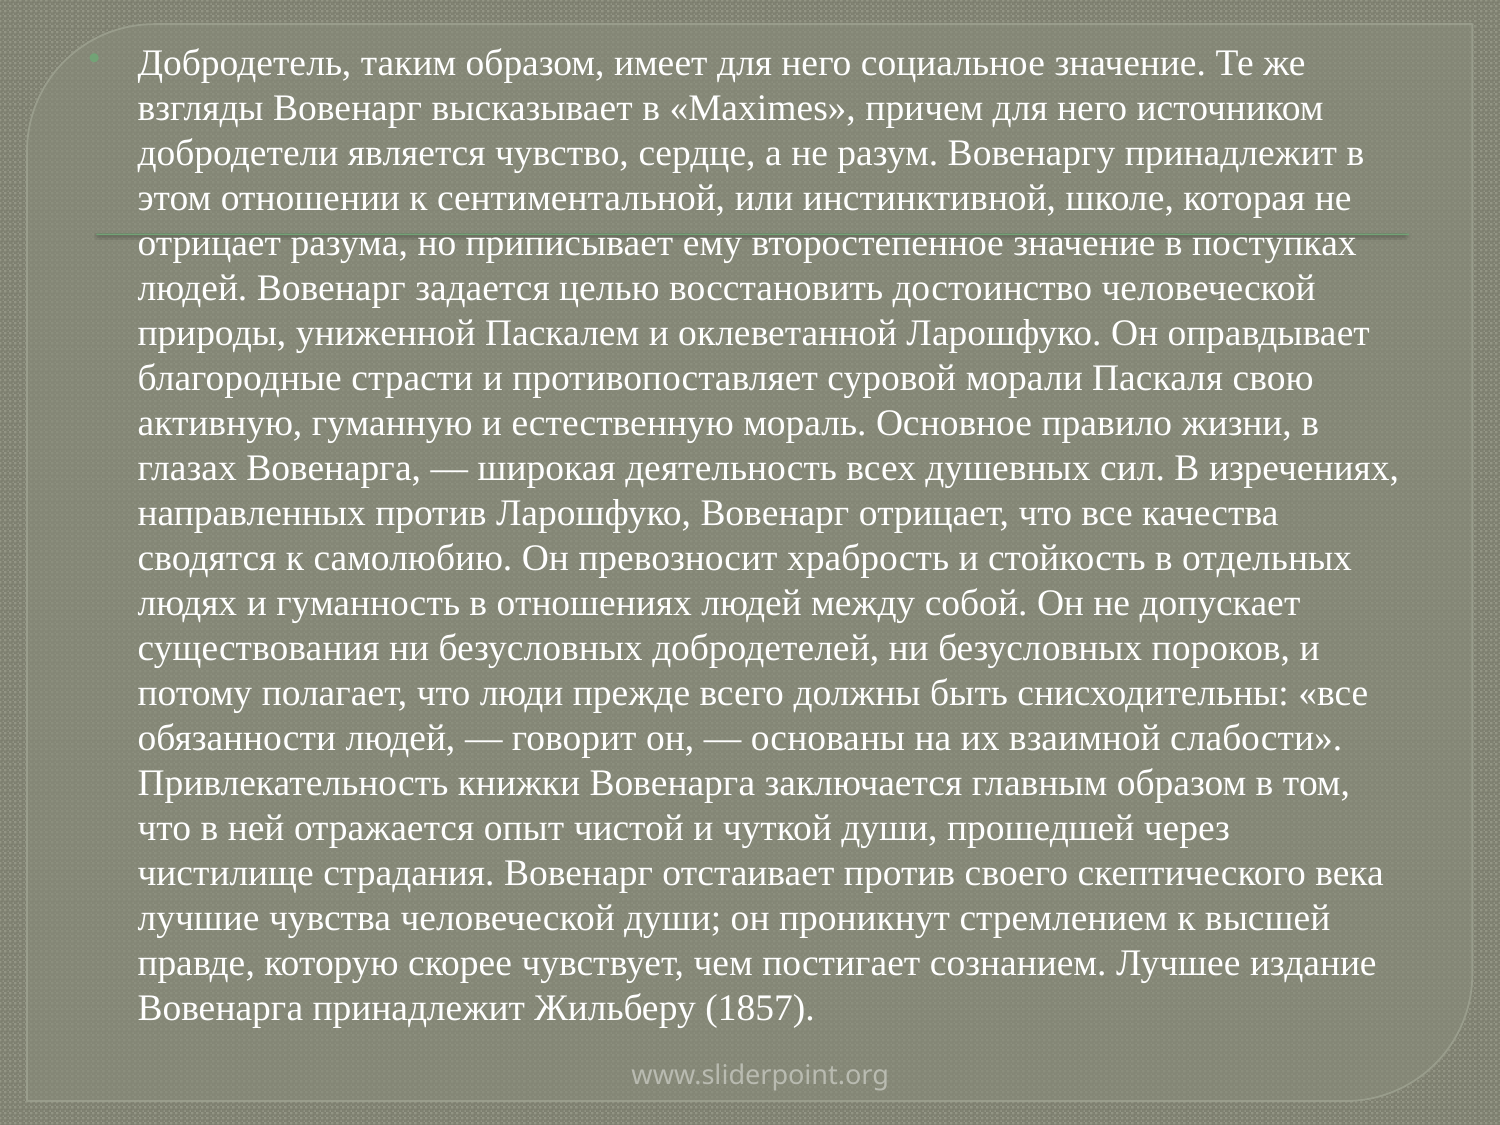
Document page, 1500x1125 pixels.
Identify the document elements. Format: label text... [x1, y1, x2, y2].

list Добродетель, таким образом, имеет для него социальное значение. Те же взгляды Вовенарг высказывает в «Maximes», причем для него источником добродетели является чувство, сердце, а не разум. Вовенаргу принадлежит в этом отношении к сентиментальной, или инстинктивной, школе, которая не отрицает разума, но приписывает ему второстепенное значение в поступках людей. Вовенарг задается целью восстановить достоинство человеческой природы, униженной Паскалем и оклеветанной Ларошфуко. Он оправдывает благородные страсти и противопоставляет суровой морали Паскаля свою активную, гуманную и естественную мораль. Основное правило жизни, в глазах Вовенарга, — широкая деятельность всех душевных сил. В изречениях, направленных против Ларошфуко, Вовенарг отрицает, что все качества сводятся к самолюбию. Он превозносит храбрость и стойкость в отдельных людях и гуманность в отношениях людей между собой. Он не допускает существования ни безусловных добродетелей, ни безусловных пороков, и потому полагает, что люди прежде всего должны быть снисходительны: «все обязанности людей, — говорит он, — основаны на их взаимной слабости». Привлекательность книжки Вовенарга заключается главным образом в том, что в ней отражается опыт чистой и чуткой души, прошедшей через чистилище страдания. Вовенарг отстаивает против своего скептического века лучшие чувства человеческой души; он проникнут стремлением к высшей правде, которую скорее чувствует, чем постигает сознанием. Лучшее издание Вовенарга принадлежит Жильберу (1857). [75, 30, 1425, 1106]
footer www.sliderpoint.org [212, 1050, 904, 1095]
